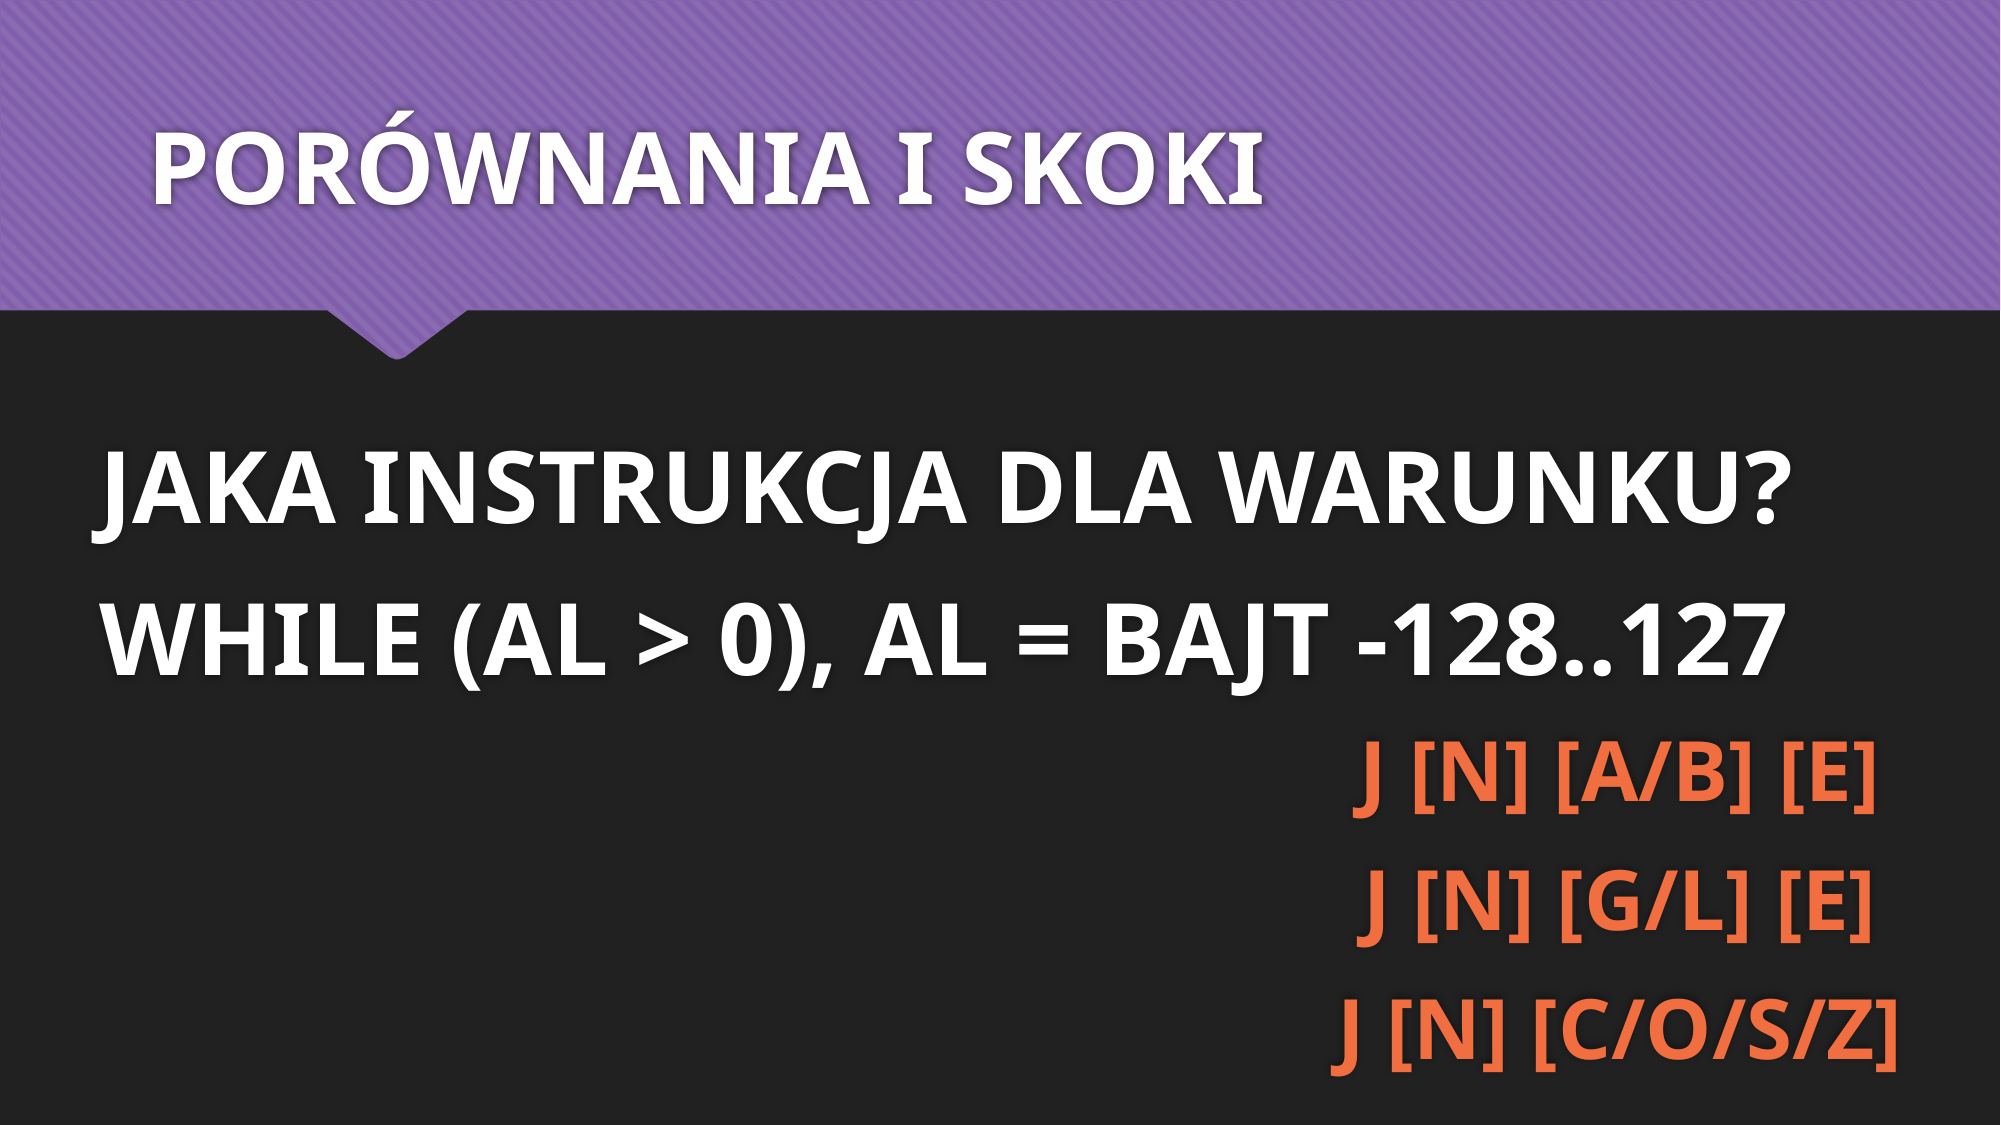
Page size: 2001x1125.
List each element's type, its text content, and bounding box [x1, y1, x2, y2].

text_box JAKA INSTRUKCJA DLA WARUNKU? WHILE (AL > 0), AL = BAJT -128..127 [84, 364, 1976, 1060]
text_box J [N] [A/B] [E] J [N] [G/L] [E] J [N] [C/O/S/Z] [1210, 634, 2000, 1125]
title PORÓWNANIA I SKOKI [132, 73, 1868, 233]
